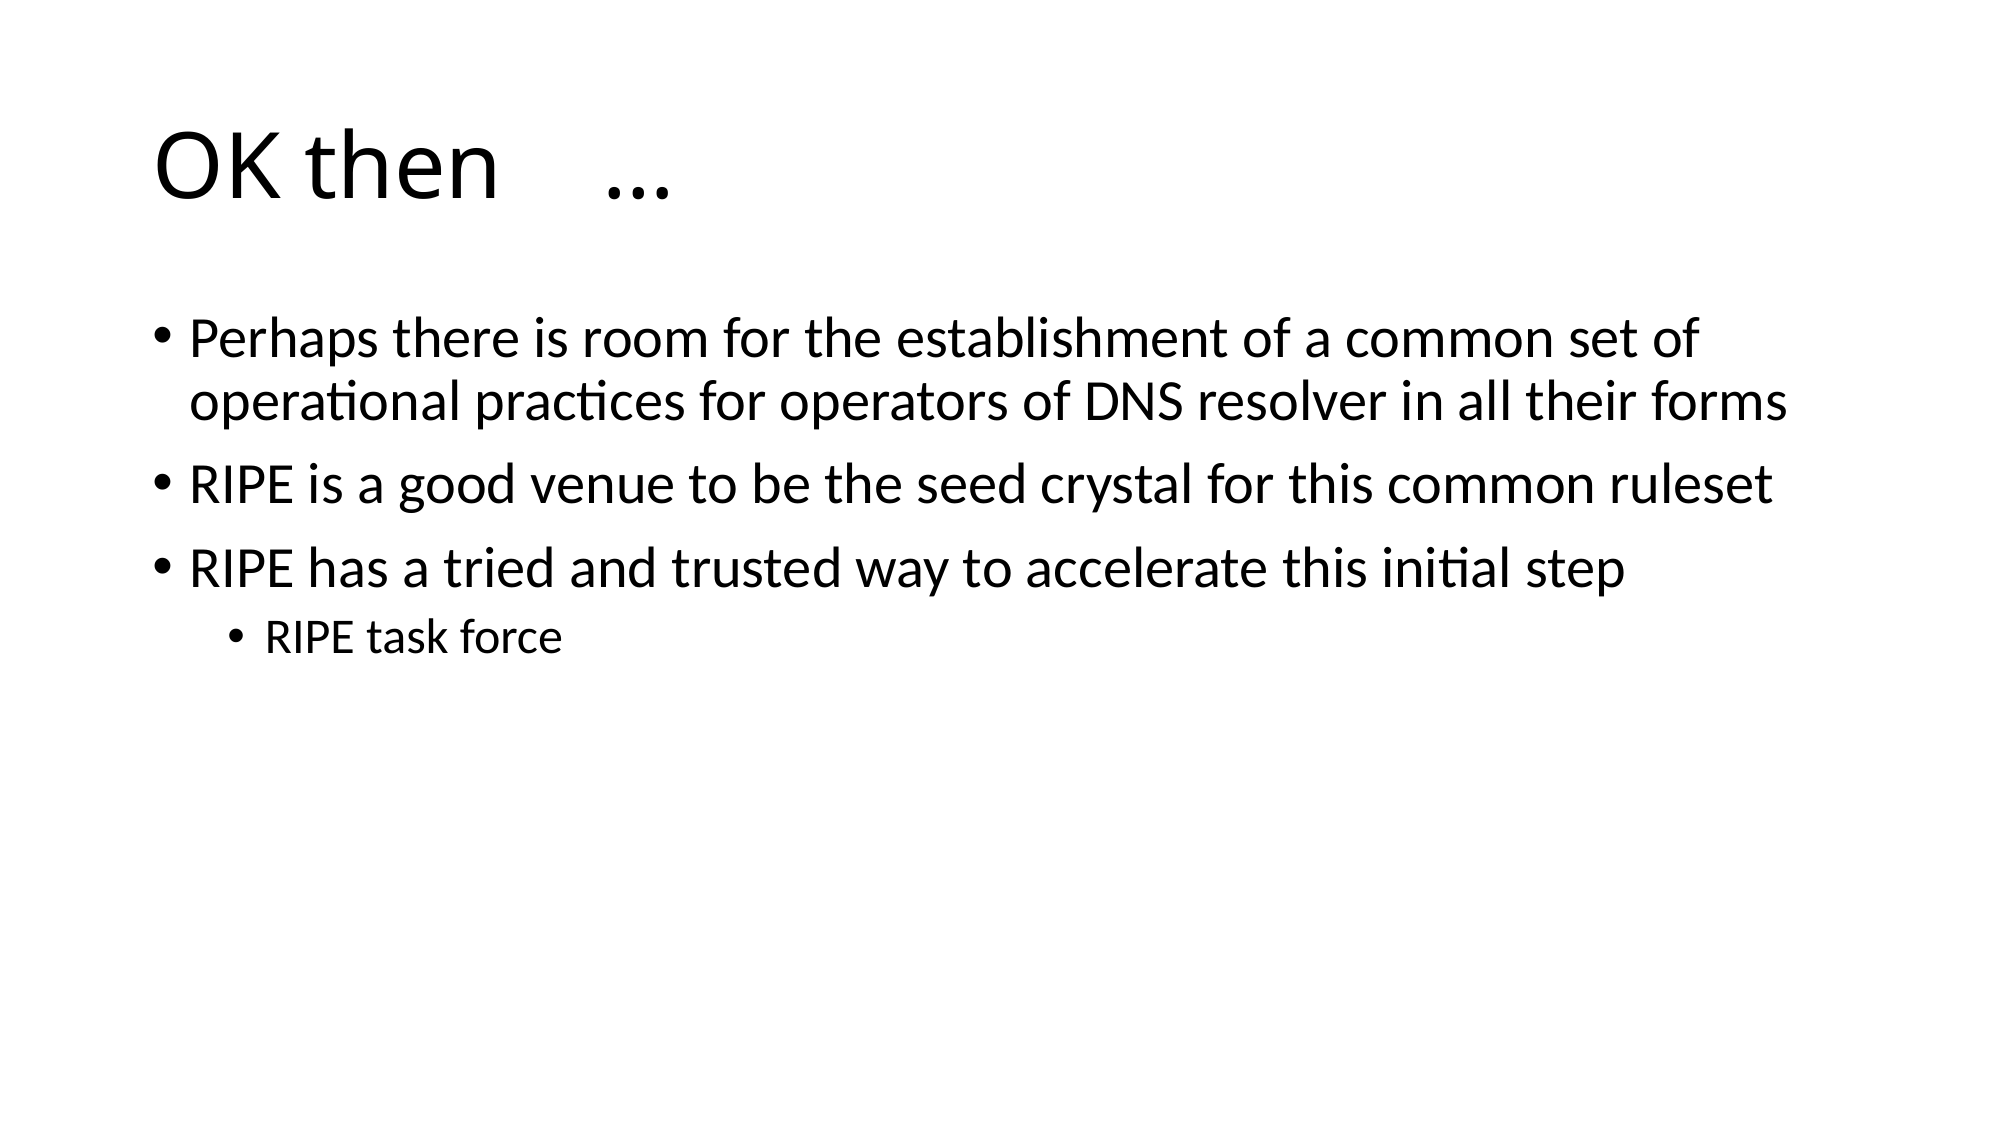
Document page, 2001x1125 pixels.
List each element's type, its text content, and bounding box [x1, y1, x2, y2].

list Perhaps there is room for the establishment of a common set of operational practices for operators of DNS resolver in all their forms RIPE is a good venue to be the seed crystal for this common ruleset RIPE has a tried and trusted way to accelerate this initial step RIPE task force [137, 299, 1863, 1014]
title OK then … [137, 59, 1863, 278]
